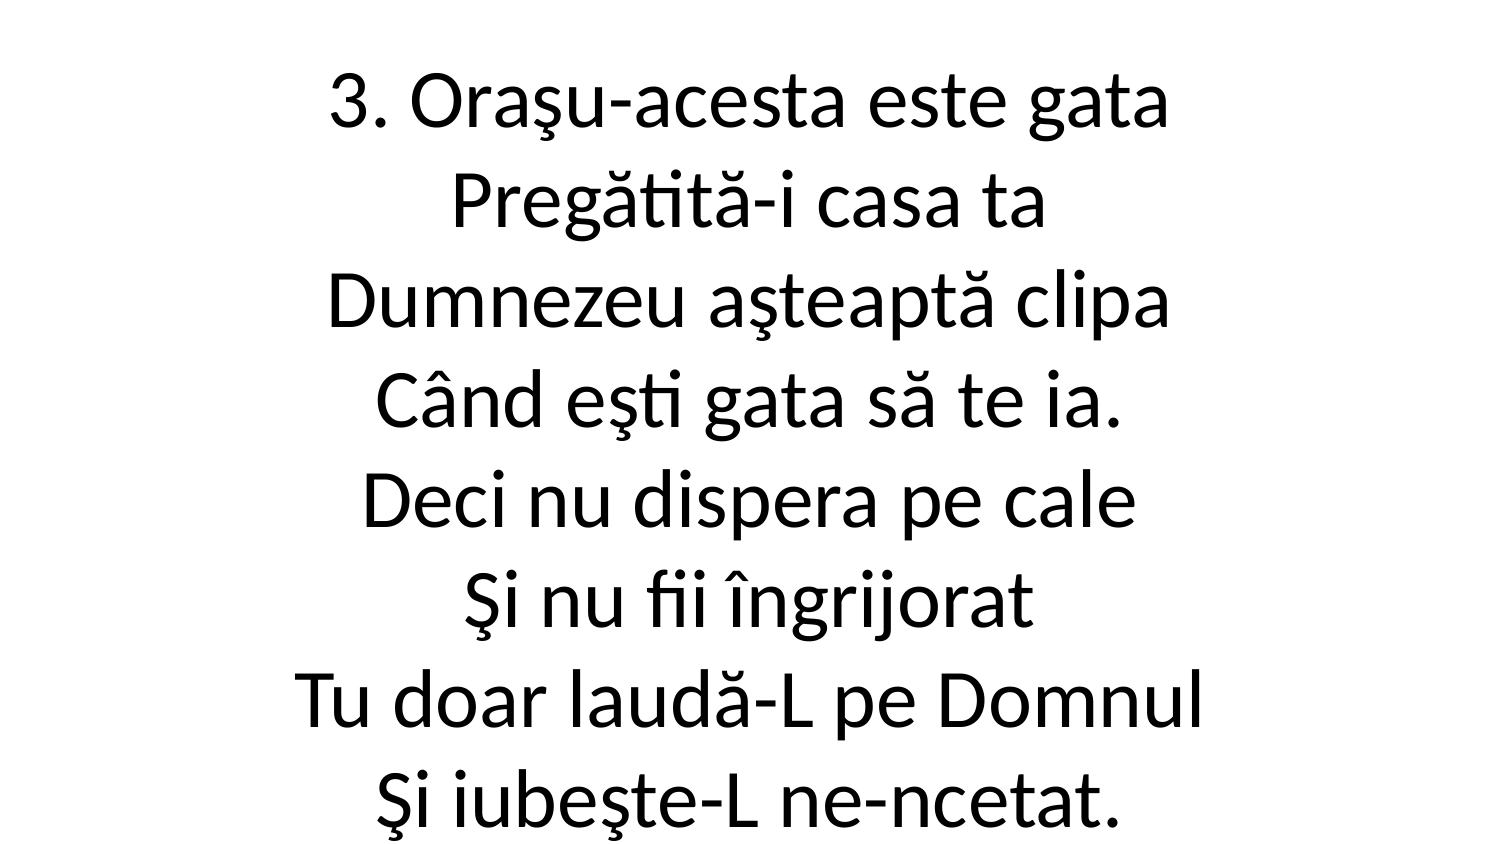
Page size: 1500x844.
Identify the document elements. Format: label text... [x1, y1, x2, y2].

text_box 3. Oraşu-acesta este gata Pregătită-i casa ta Dumnezeu aşteaptă clipa Când eşti gata să te ia. Deci nu dispera pe cale Şi nu fii îngrijorat Tu doar laudă-L pe Domnul Şi iubeşte-L ne-ncetat. [279, 0, 1221, 844]
